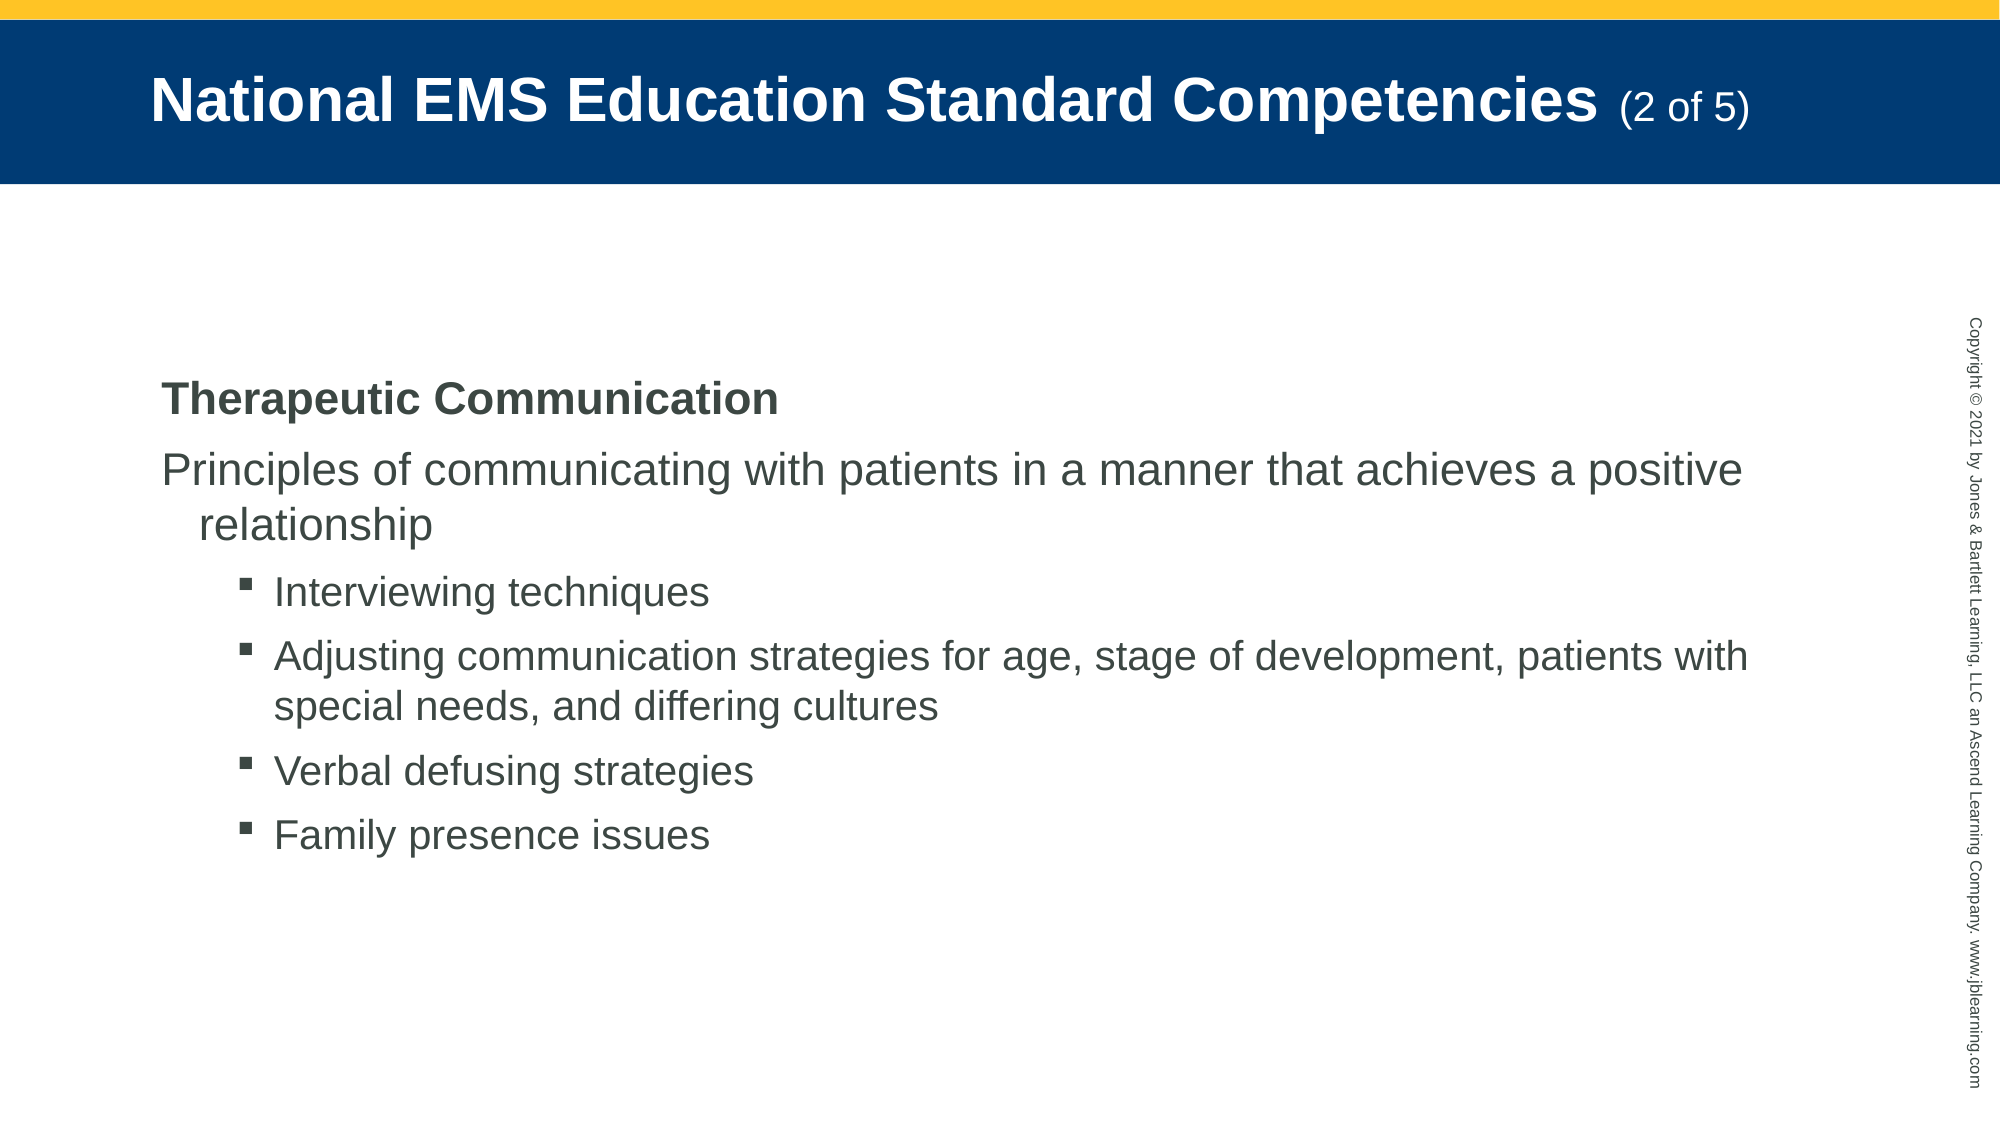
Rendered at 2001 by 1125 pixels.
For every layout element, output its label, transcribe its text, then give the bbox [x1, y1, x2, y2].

list Therapeutic Communication Principles of communicating with patients in a manner that achieves a positive relationship Interviewing techniques Adjusting communication strategies for age, stage of development, patients with special needs, and differing cultures Verbal defusing strategies Family presence issues [146, 361, 1859, 1016]
title National EMS Education Standard Competencies (2 of 5) [0, 19, 2000, 185]
